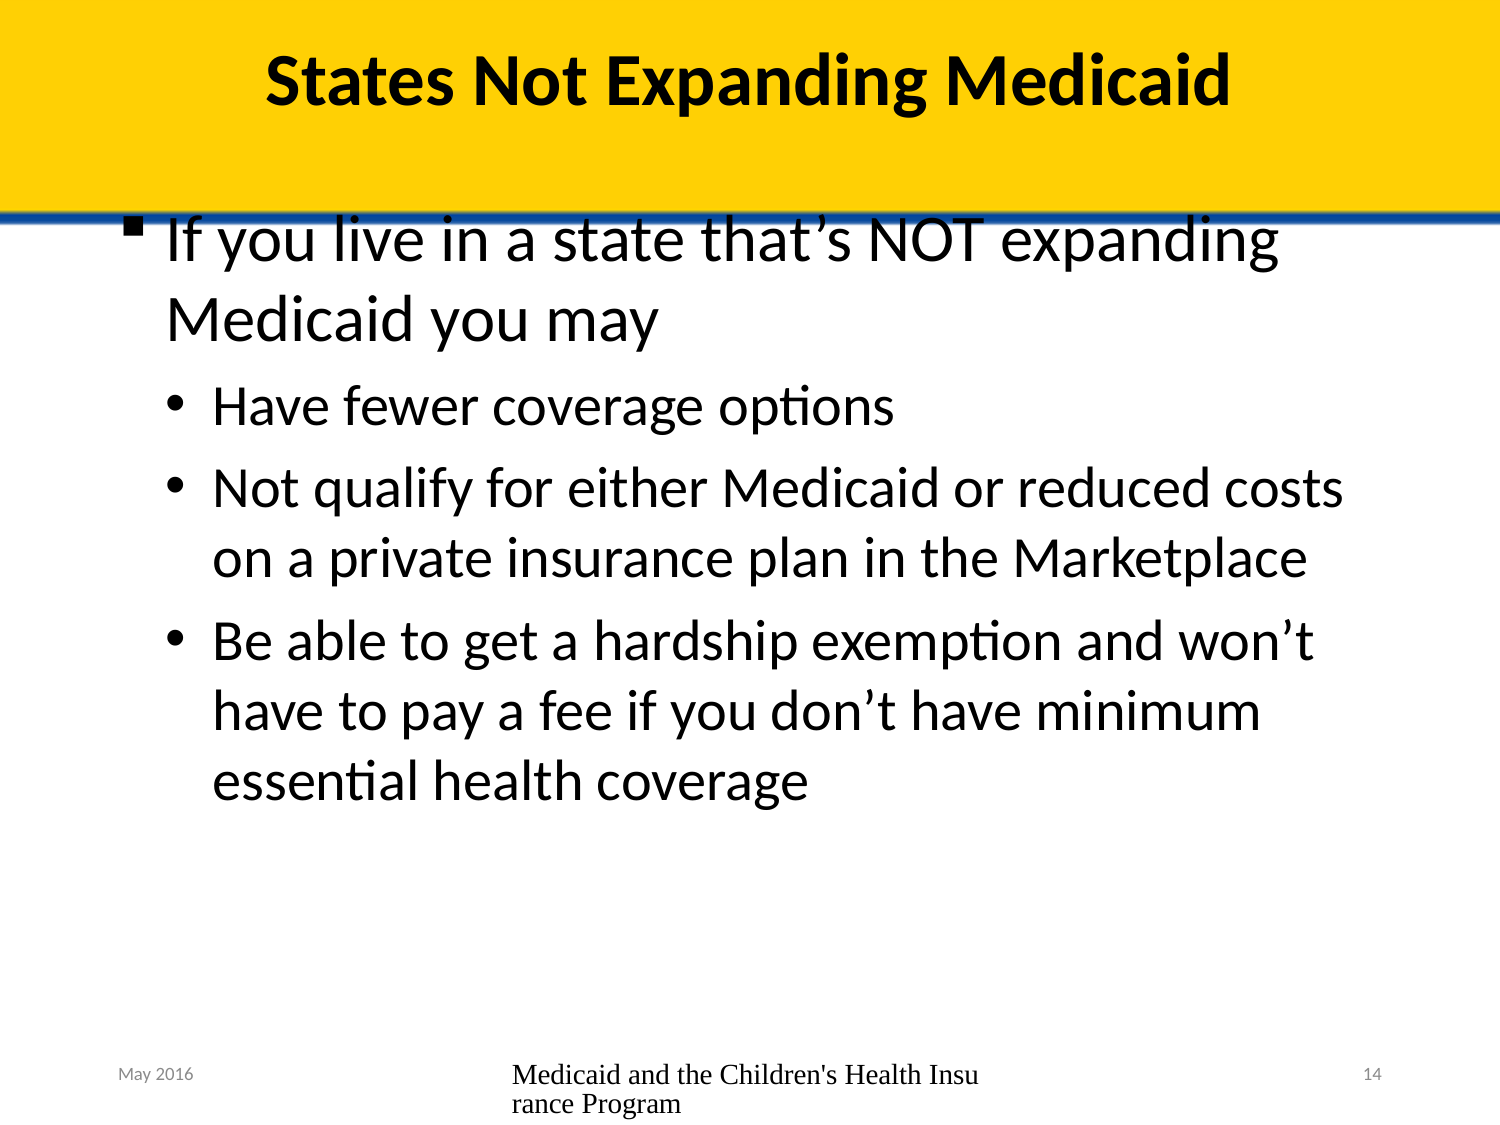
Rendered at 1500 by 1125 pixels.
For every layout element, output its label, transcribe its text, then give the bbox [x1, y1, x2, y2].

slide_number 14 [1059, 1042, 1397, 1103]
picture [0, 0, 1500, 1125]
title States Not Expanding Medicaid [103, 2, 1397, 161]
footer Medicaid and the Children's Health Insurance Program [496, 1042, 1004, 1103]
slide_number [103, 1042, 441, 1103]
list If you live in a state that’s NOT expanding Medicaid you may Have fewer coverage options Not qualify for either Medicaid or reduced costs on a private insurance plan in the Marketplace Be able to get a hardship exemption and won’t have to pay a fee if you don’t have minimum essential health coverage [103, 186, 1397, 1014]
